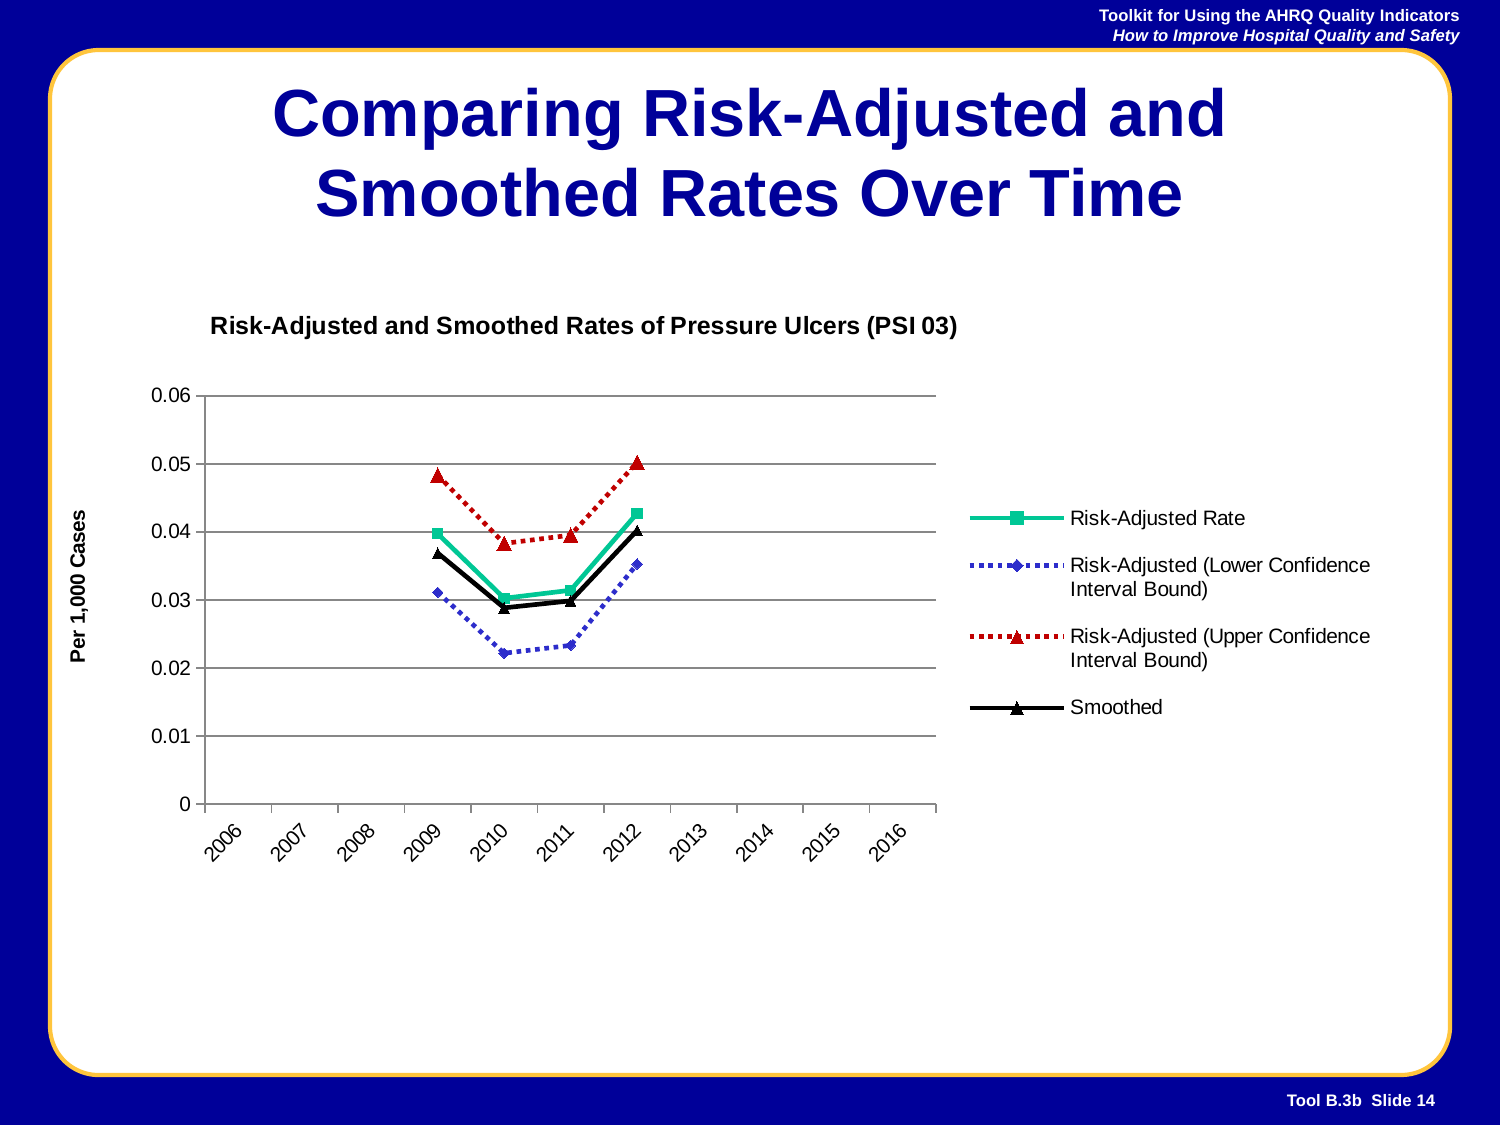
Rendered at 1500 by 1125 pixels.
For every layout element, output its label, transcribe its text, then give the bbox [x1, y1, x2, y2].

chart [38, 284, 1451, 901]
title Comparing Risk-Adjusted and Smoothed Rates Over Time [112, 74, 1388, 226]
